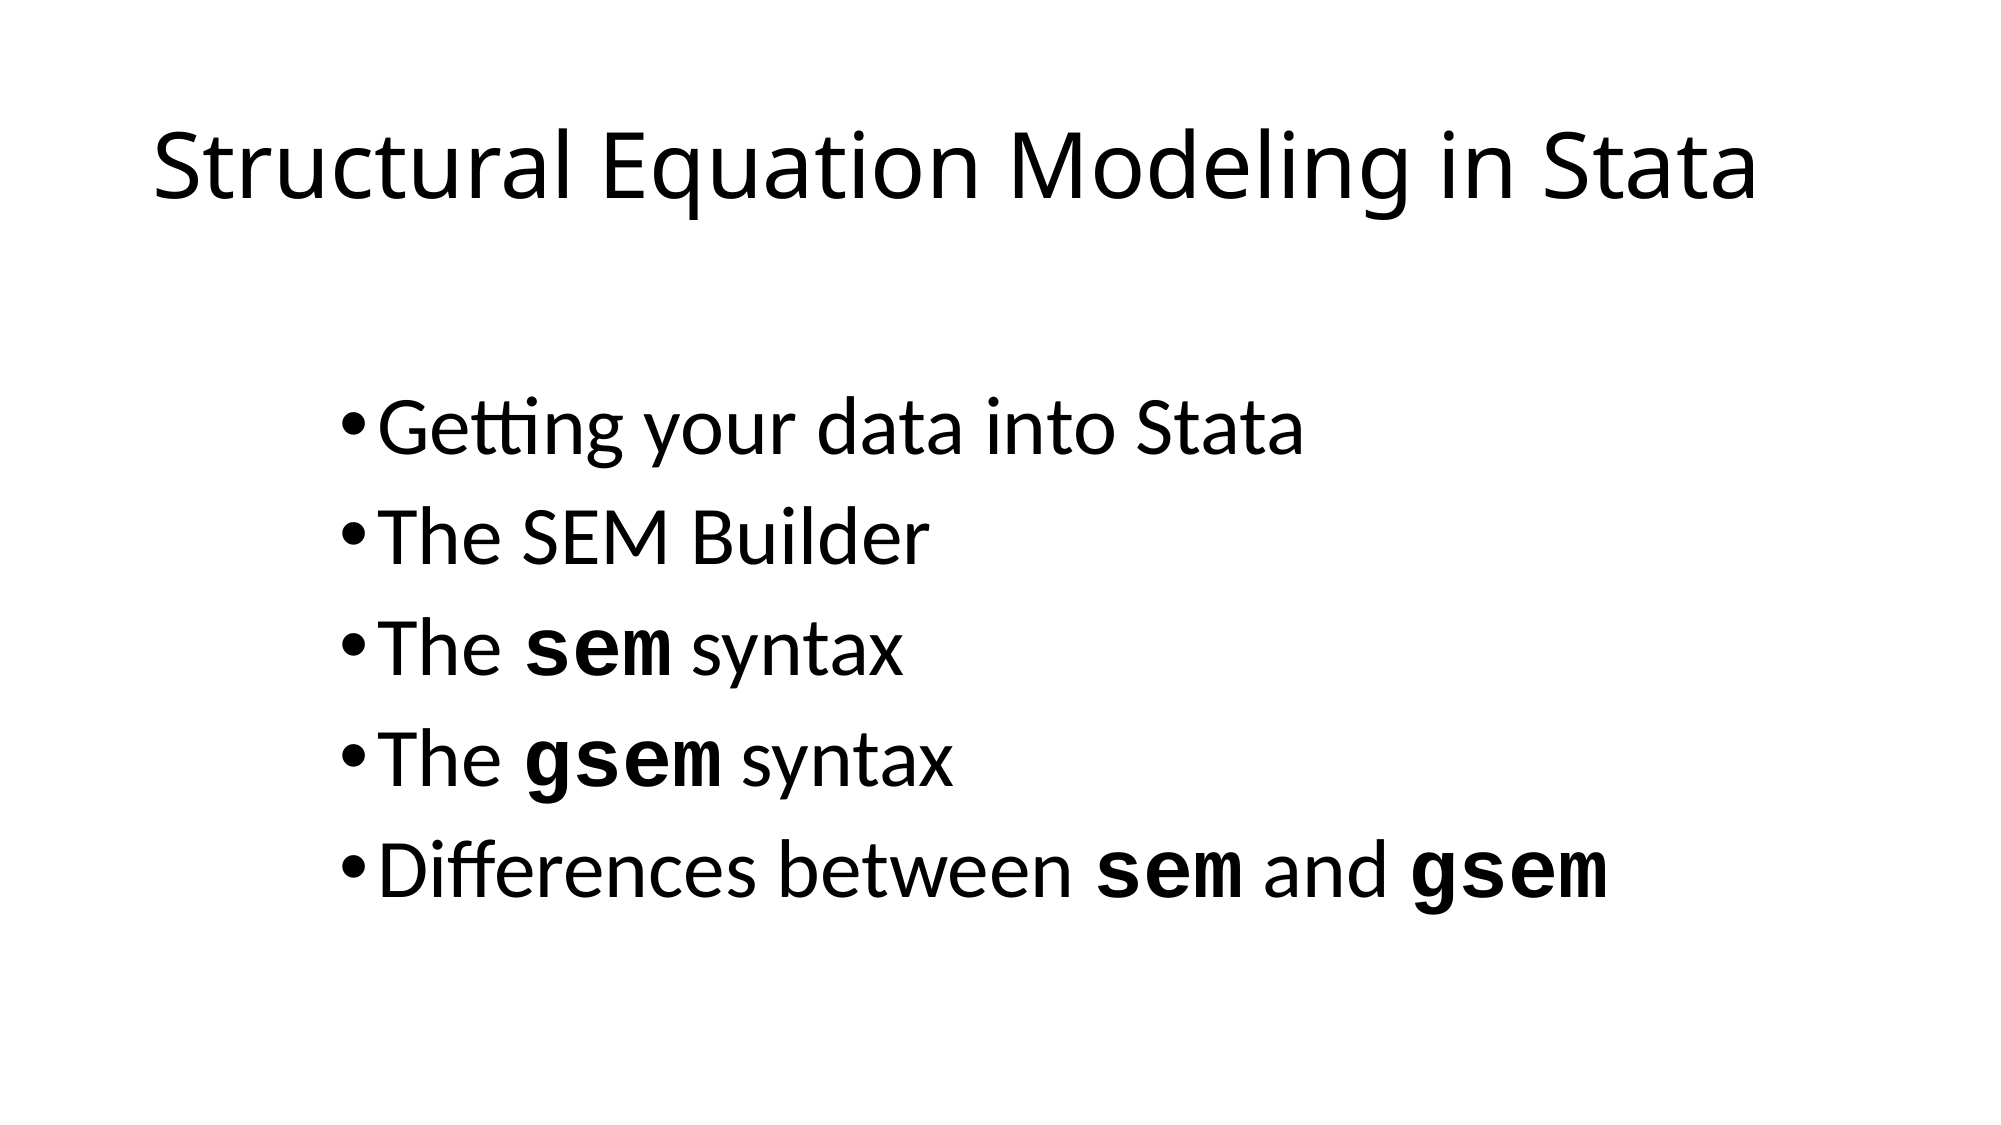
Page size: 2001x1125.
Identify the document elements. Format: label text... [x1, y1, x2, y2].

title Structural Equation Modeling in Stata [137, 59, 1863, 278]
list Getting your data into Stata The SEM Builder The sem syntax The gsem syntax Differences between sem and gsem [324, 375, 1675, 1038]
